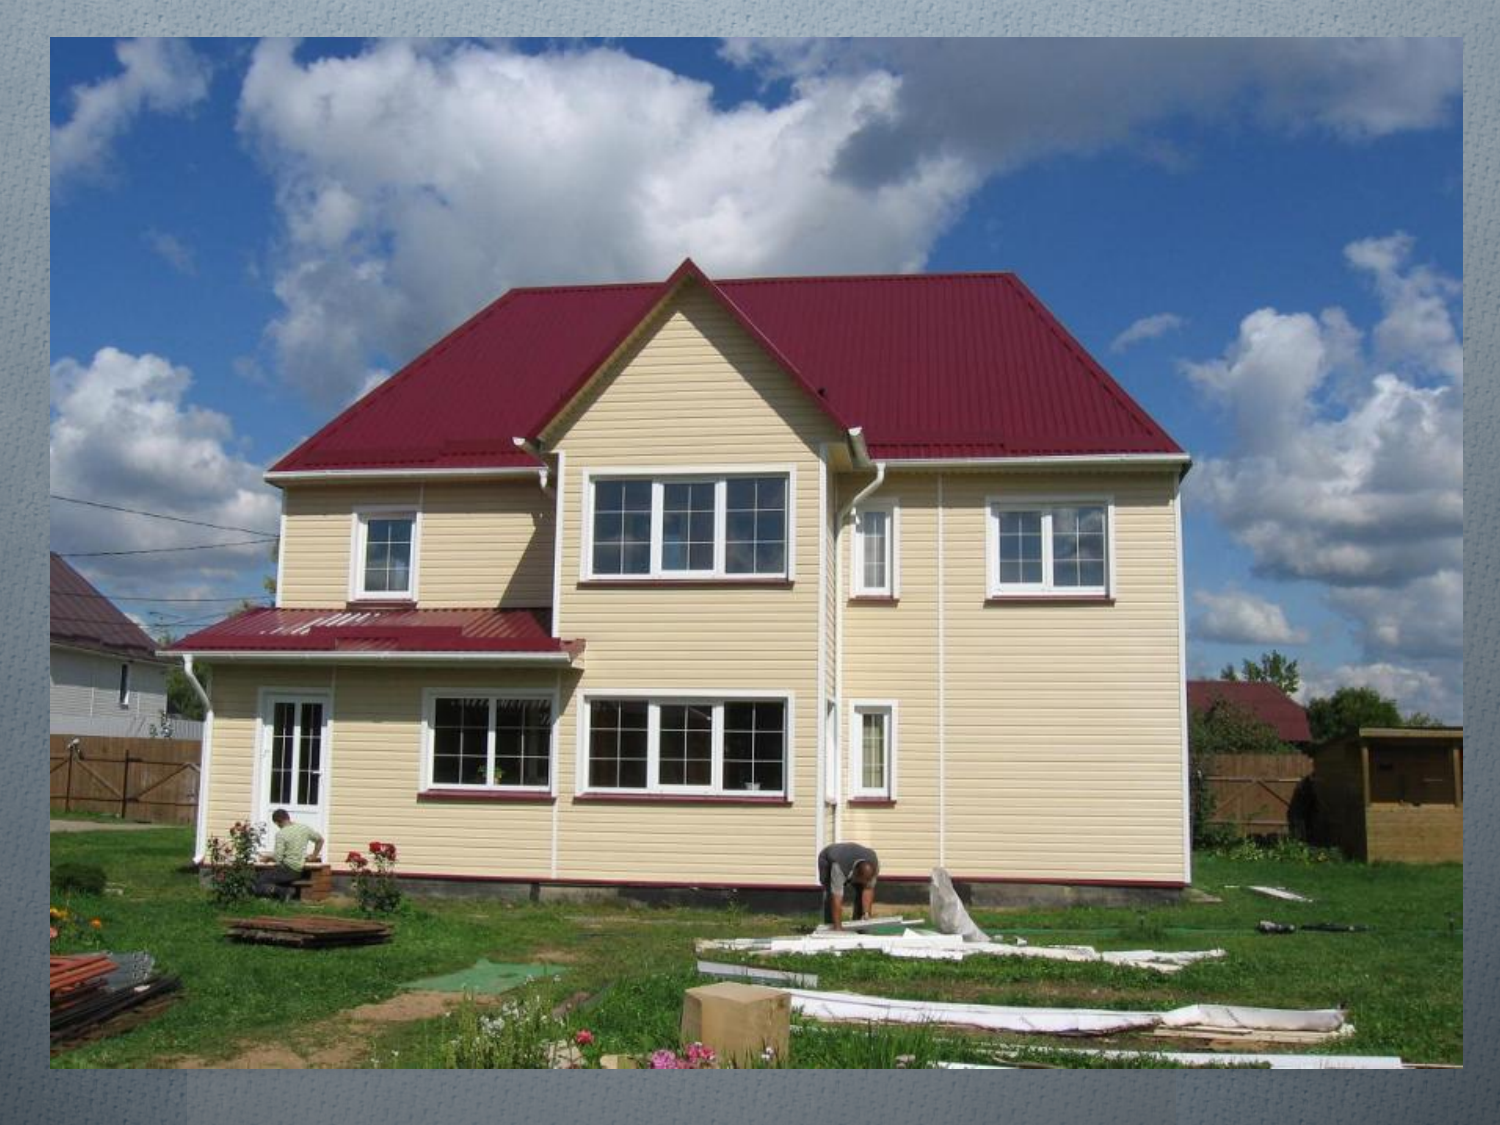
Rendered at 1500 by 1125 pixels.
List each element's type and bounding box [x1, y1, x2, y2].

picture [49, 31, 1463, 1069]
